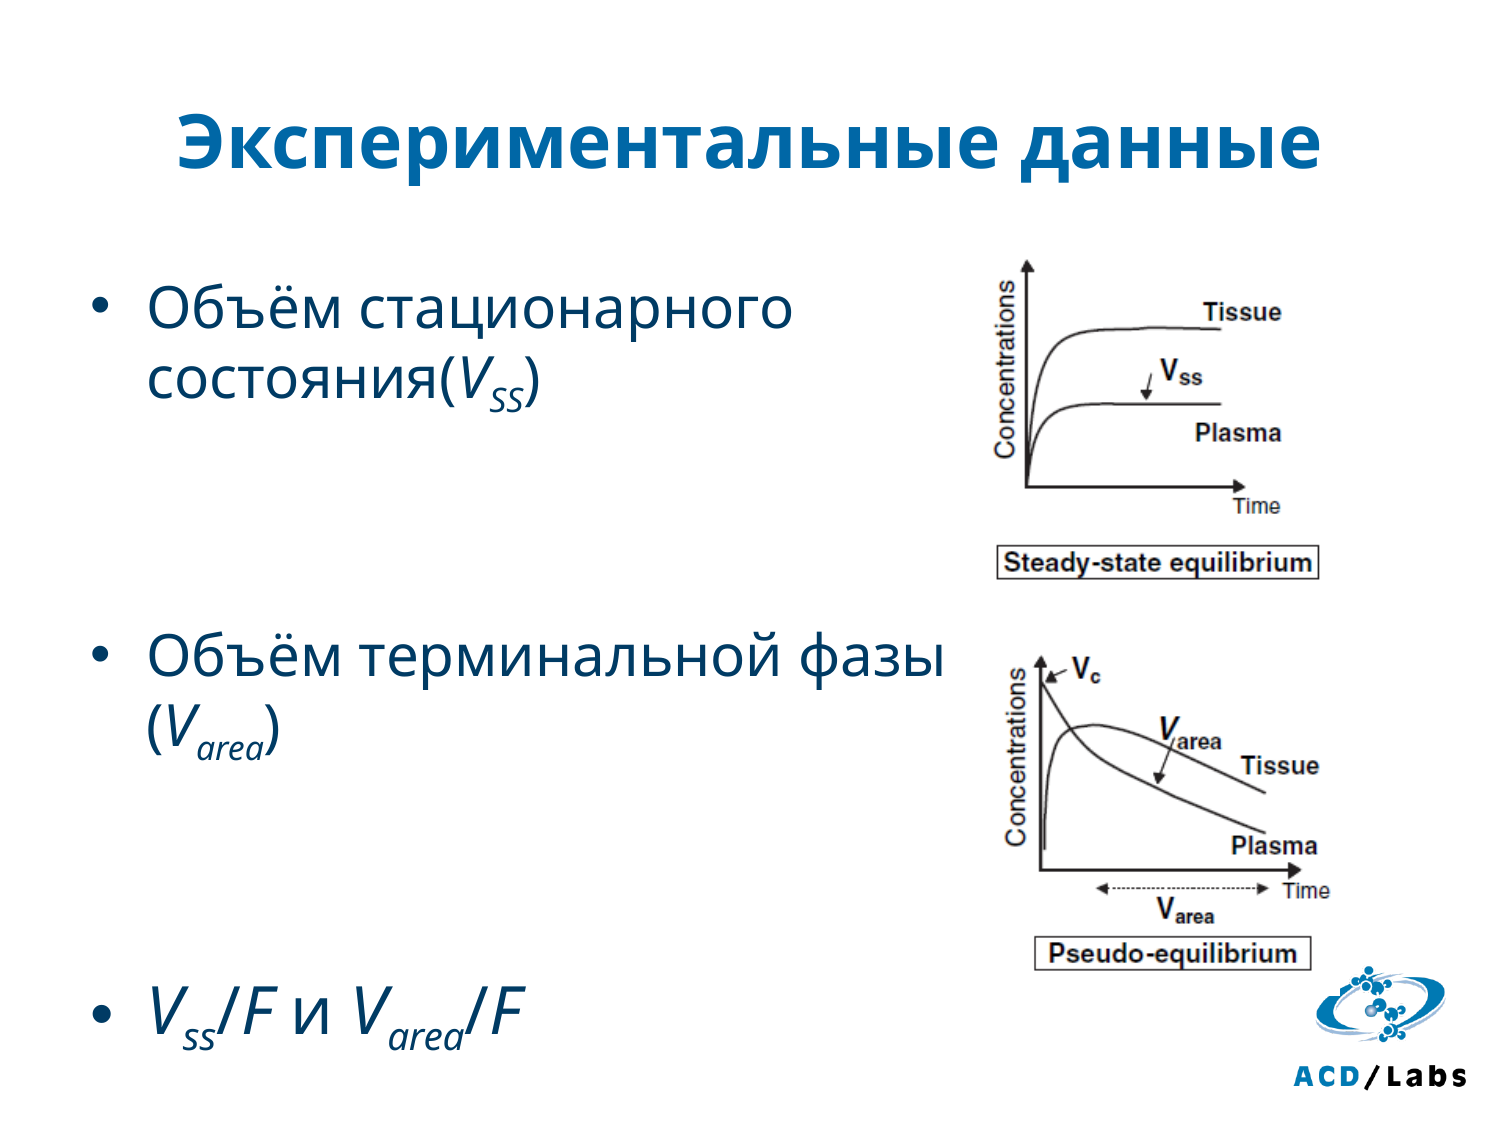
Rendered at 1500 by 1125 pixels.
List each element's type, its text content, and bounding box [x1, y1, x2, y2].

title Экспериментальные данные [74, 44, 1426, 233]
picture [974, 624, 1471, 1101]
list Объём стационарного состояния(VSS) Объём терминальной фазы (Varea) Vss/F и Varea/F [74, 262, 975, 1006]
picture [974, 249, 1343, 598]
